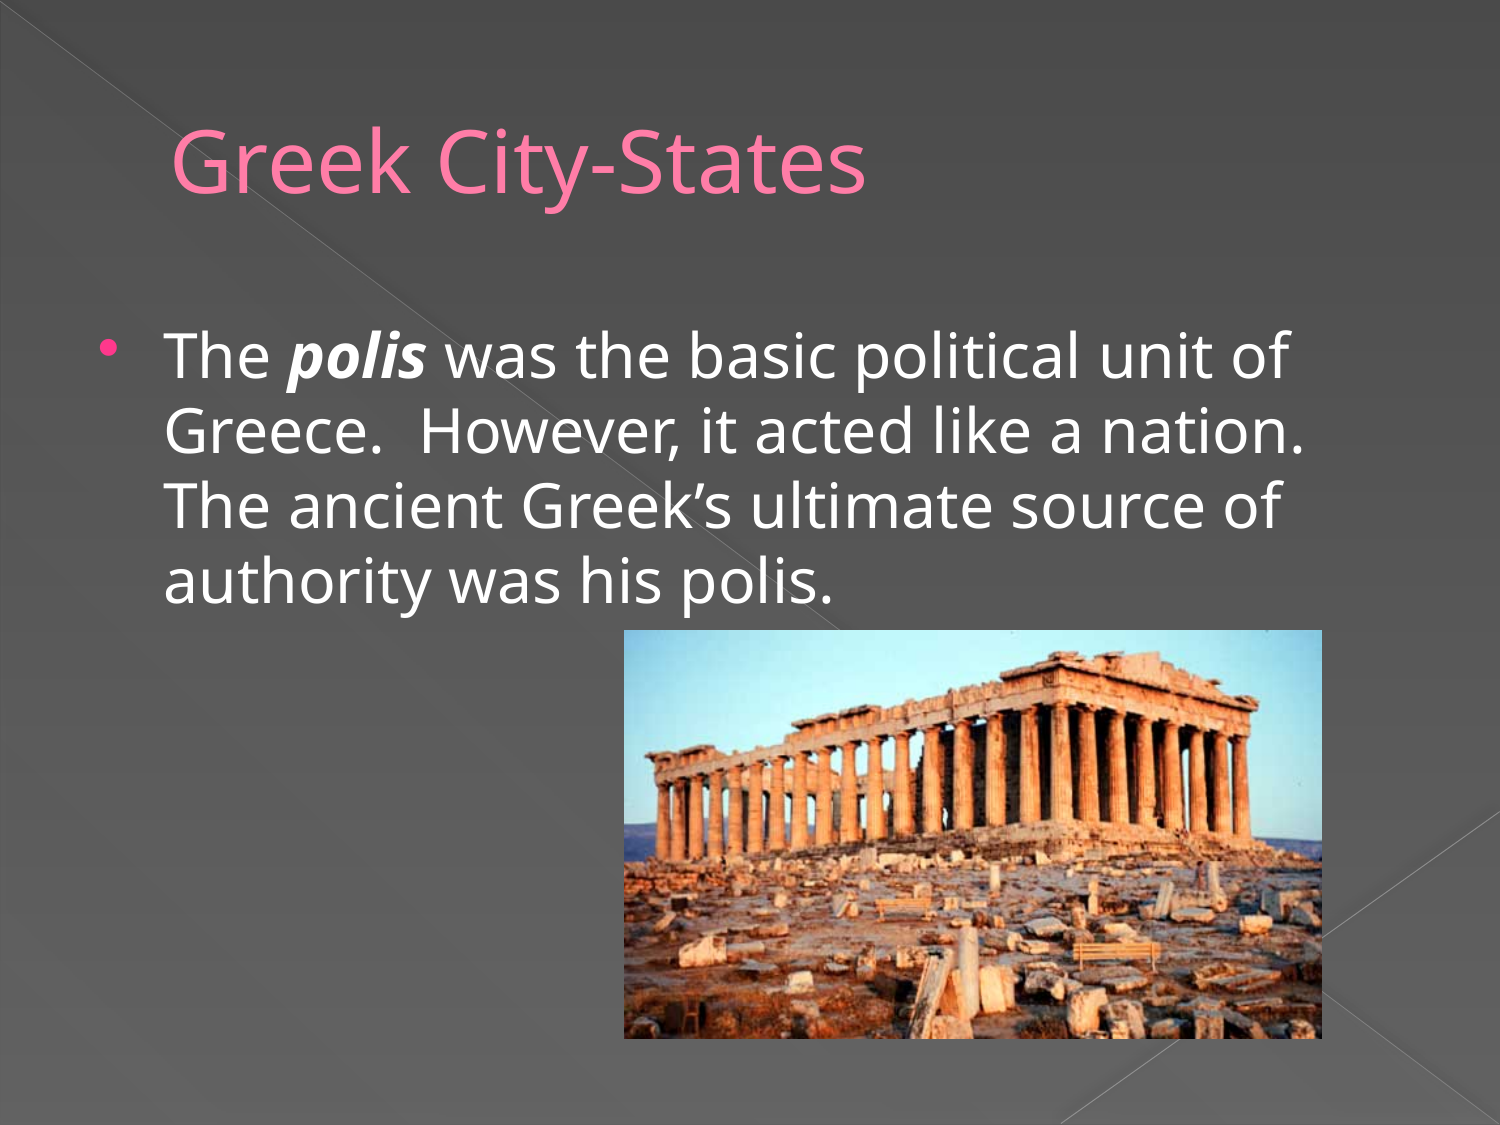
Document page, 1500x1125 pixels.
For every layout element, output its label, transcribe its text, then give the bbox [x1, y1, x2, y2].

picture [624, 630, 1322, 1040]
title Greek City-States [75, 43, 1425, 274]
list The polis was the basic political unit of Greece. However, it acted like a nation. The ancient Greek’s ultimate source of authority was his polis. [75, 308, 1425, 1059]
